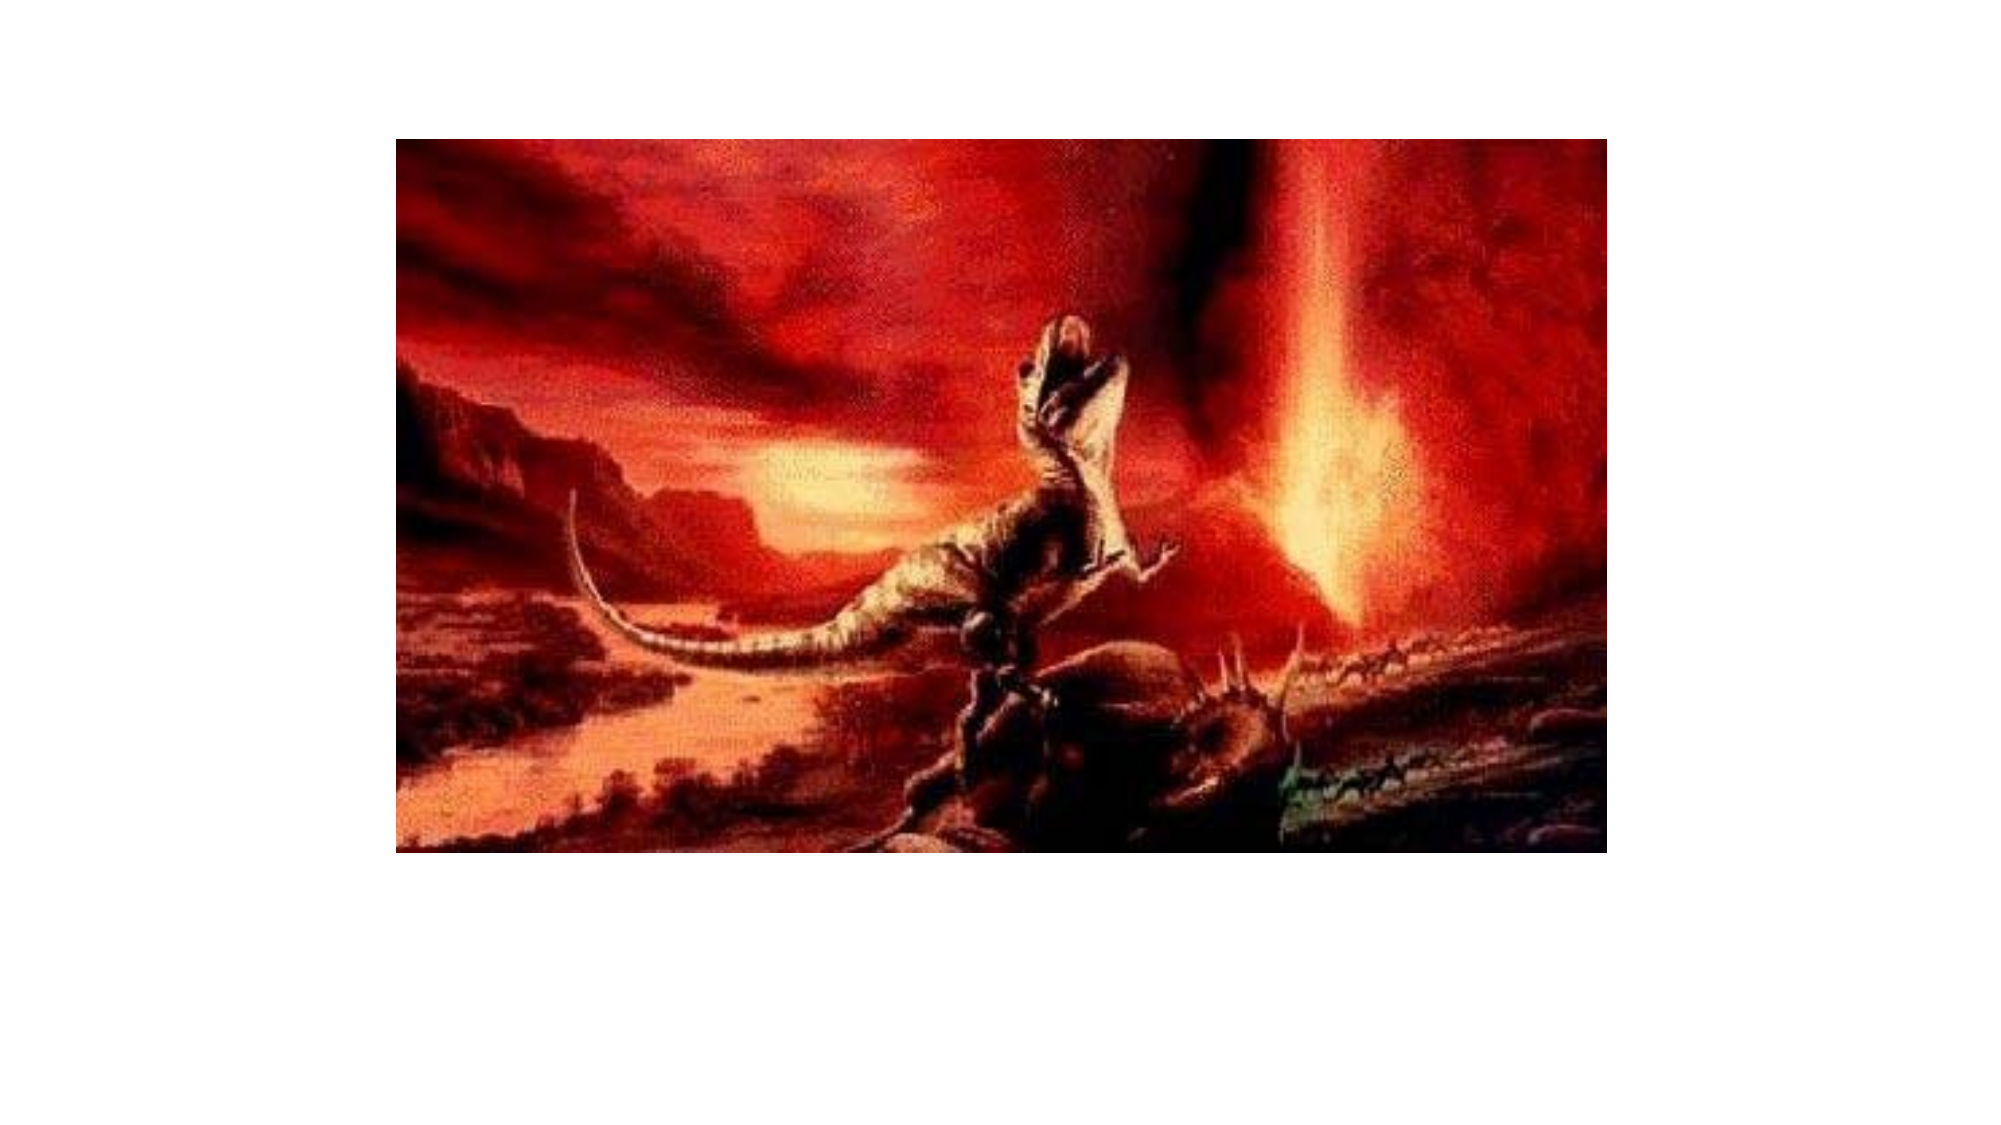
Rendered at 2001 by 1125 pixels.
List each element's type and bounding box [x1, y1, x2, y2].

picture [396, 139, 1607, 853]
